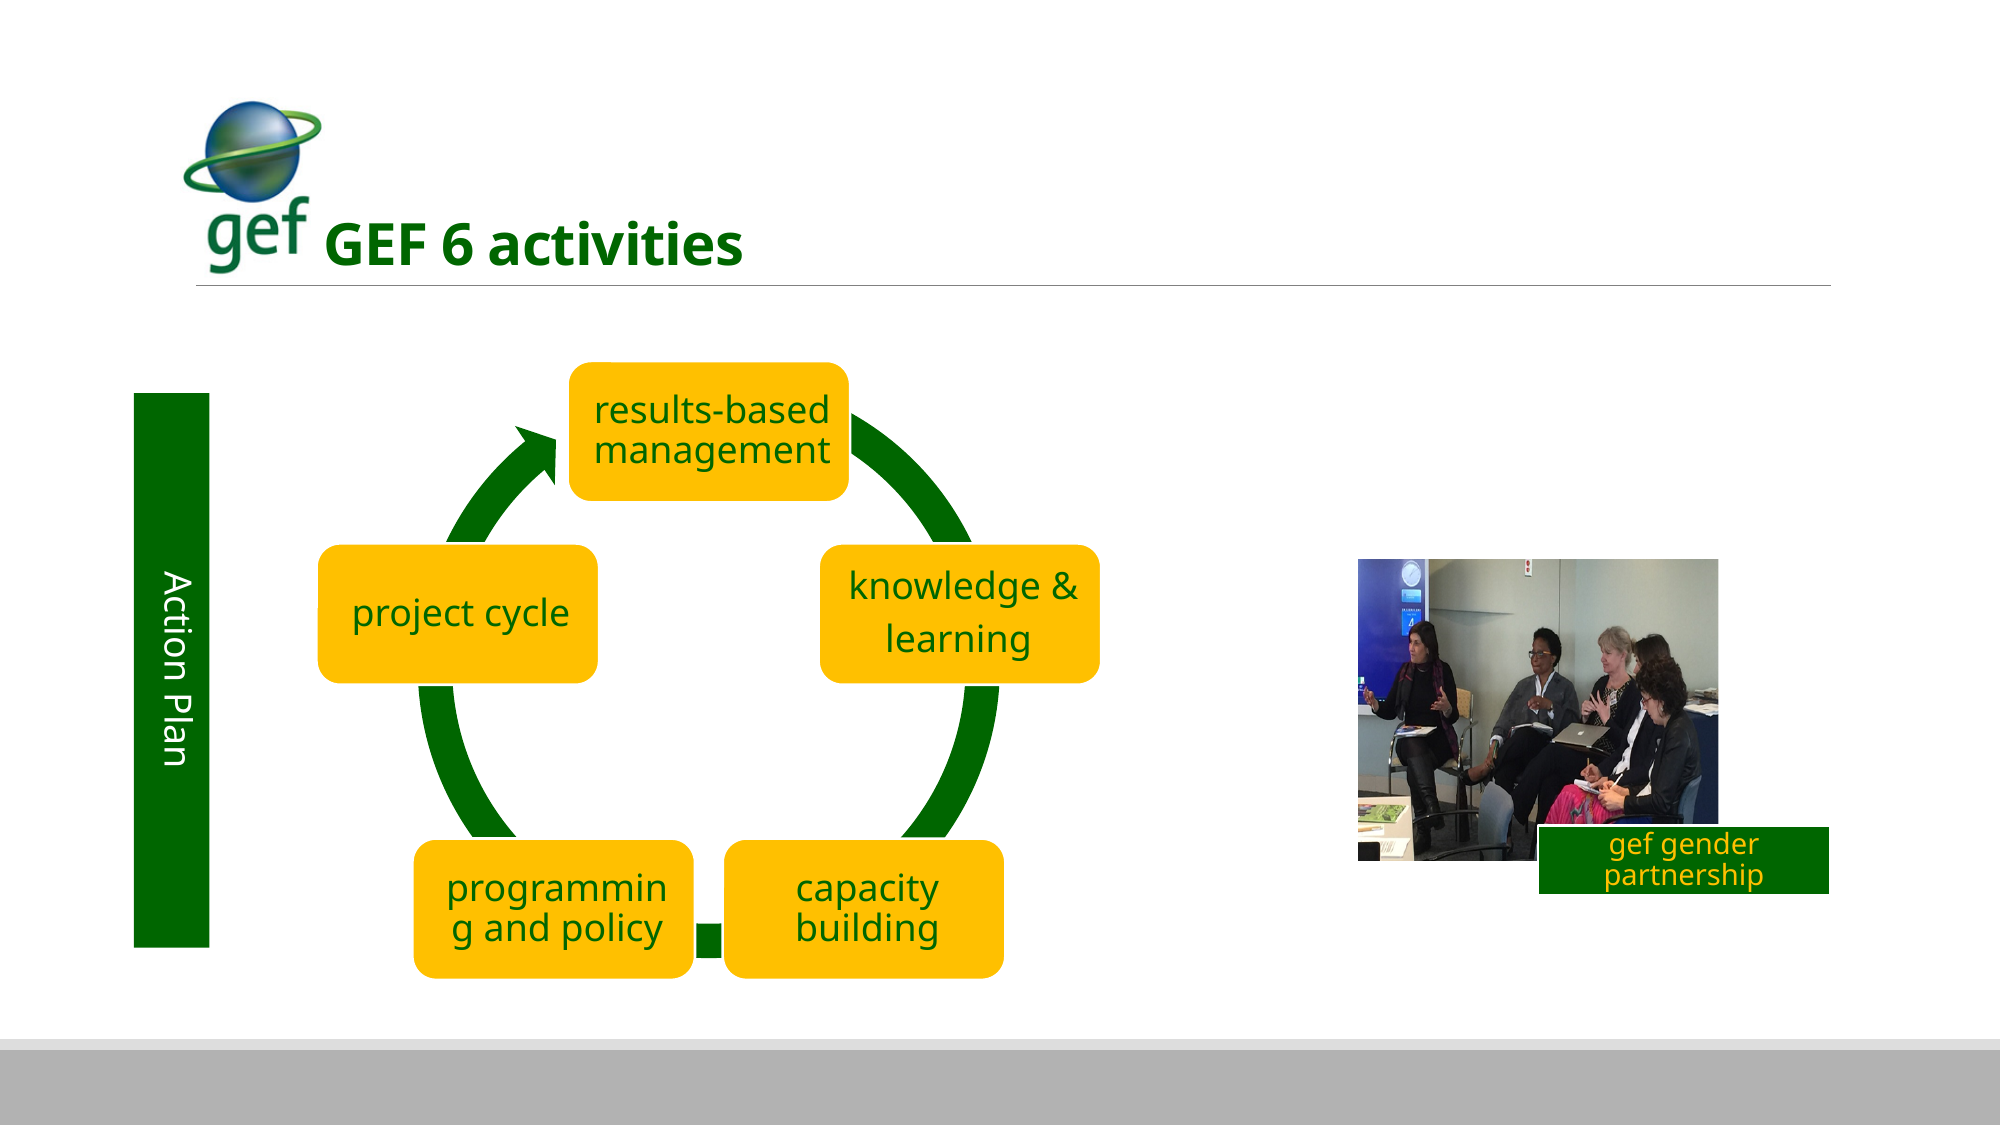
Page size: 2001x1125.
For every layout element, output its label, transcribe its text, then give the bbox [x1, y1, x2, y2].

text_box Action Plan [133, 393, 210, 948]
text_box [251, 360, 1166, 981]
title GEF 6 activities [180, 47, 1830, 285]
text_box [1537, 824, 1831, 896]
picture [179, 96, 326, 278]
text_box [1358, 559, 1719, 861]
